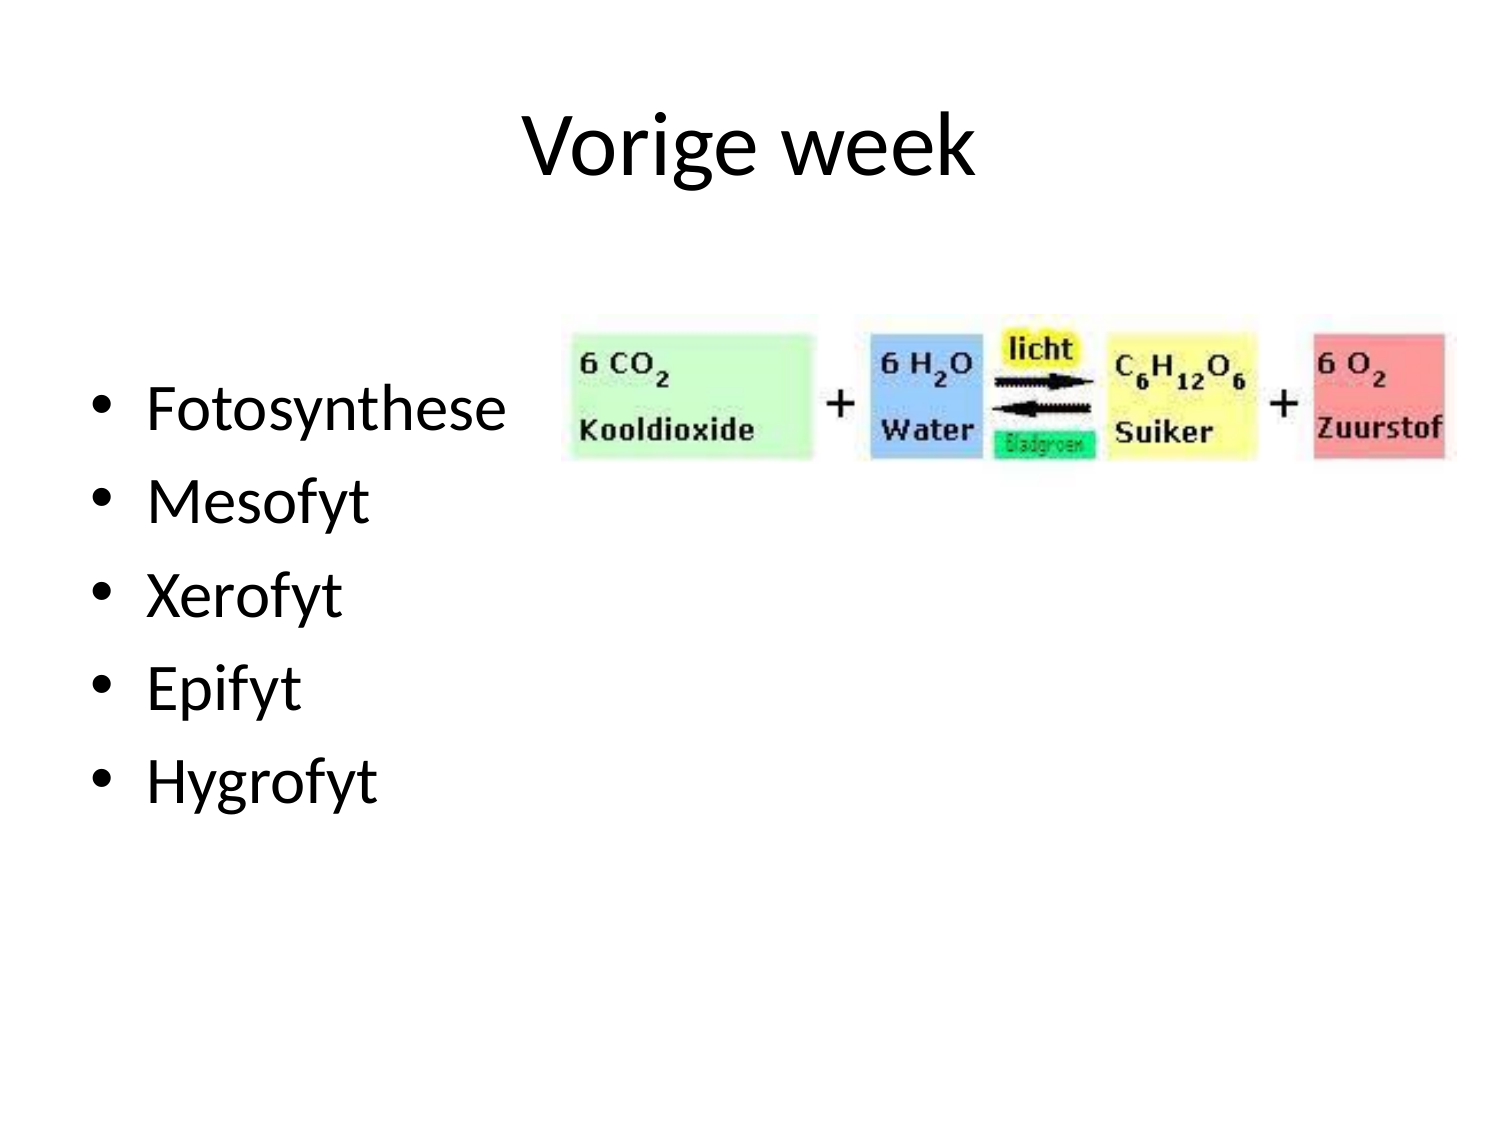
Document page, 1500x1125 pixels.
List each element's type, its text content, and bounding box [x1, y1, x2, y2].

picture [560, 314, 1457, 487]
title Vorige week [75, 45, 1425, 233]
list Fotosynthese Mesofyt Xerofyt Epifyt Hygrofyt [75, 262, 1425, 1005]
